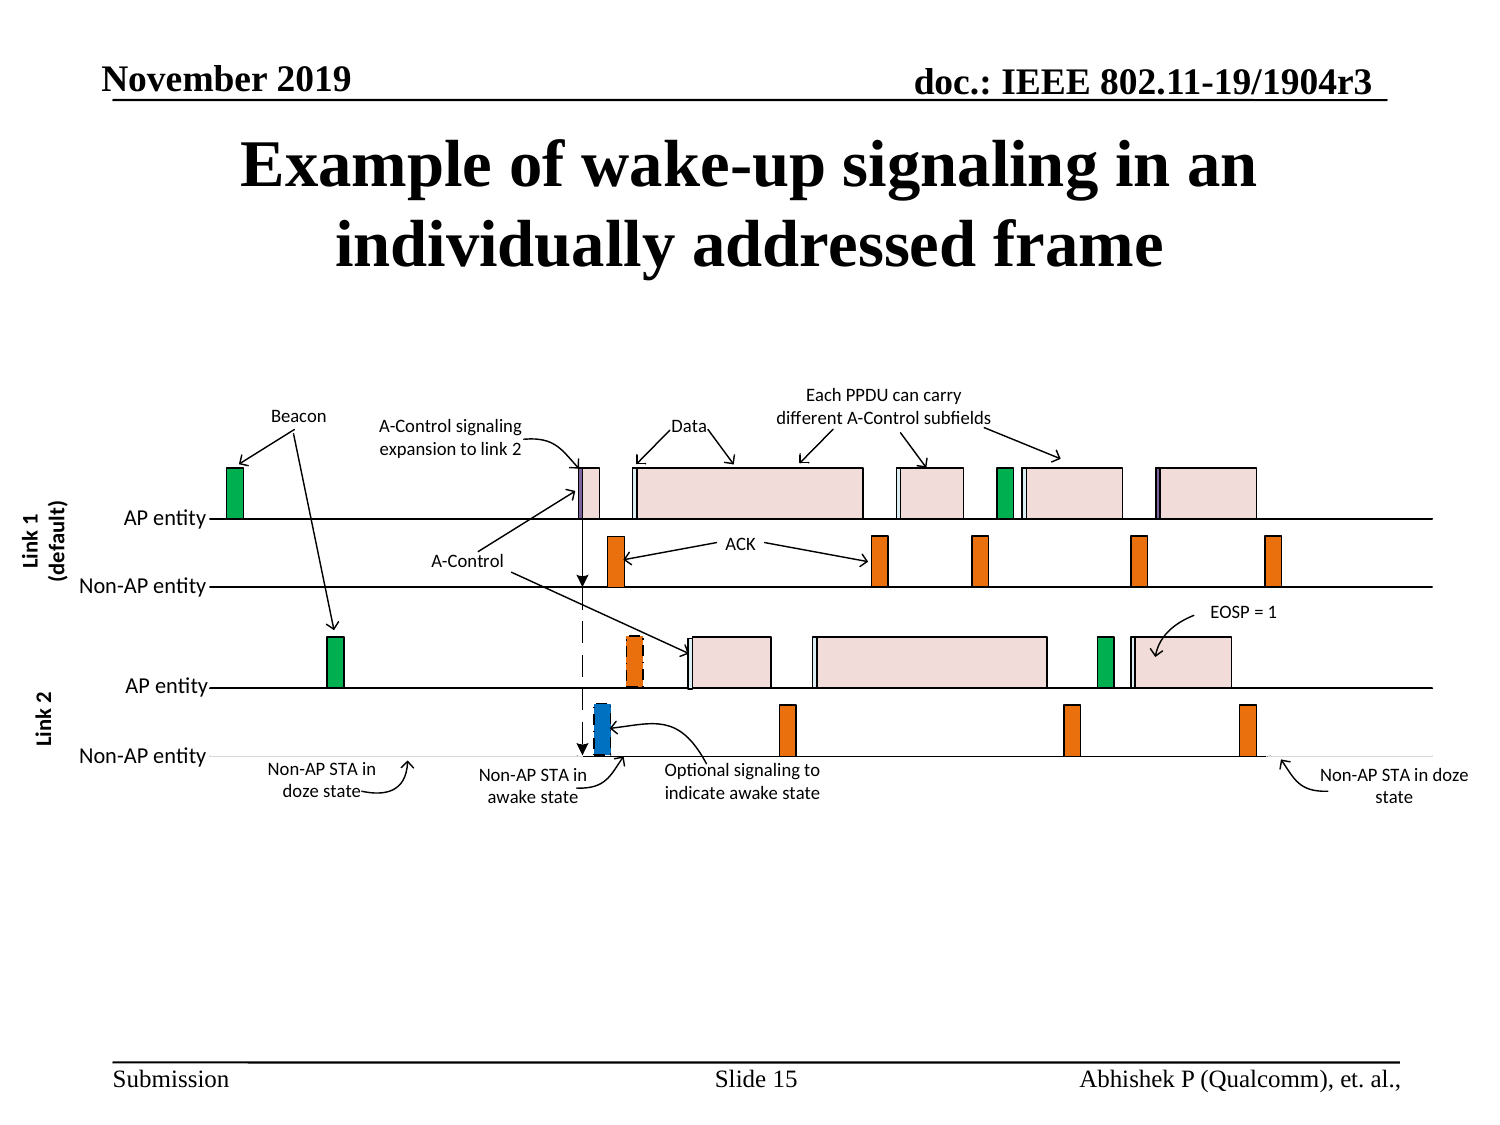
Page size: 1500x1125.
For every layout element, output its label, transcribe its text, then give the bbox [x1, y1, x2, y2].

footer Abhishek P (Qualcomm), et. al., [949, 1061, 1402, 1093]
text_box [15, 382, 1487, 813]
slide_number Slide 15 [712, 1061, 801, 1093]
title Example of wake-up signaling in an individually addressed frame [112, 112, 1388, 288]
